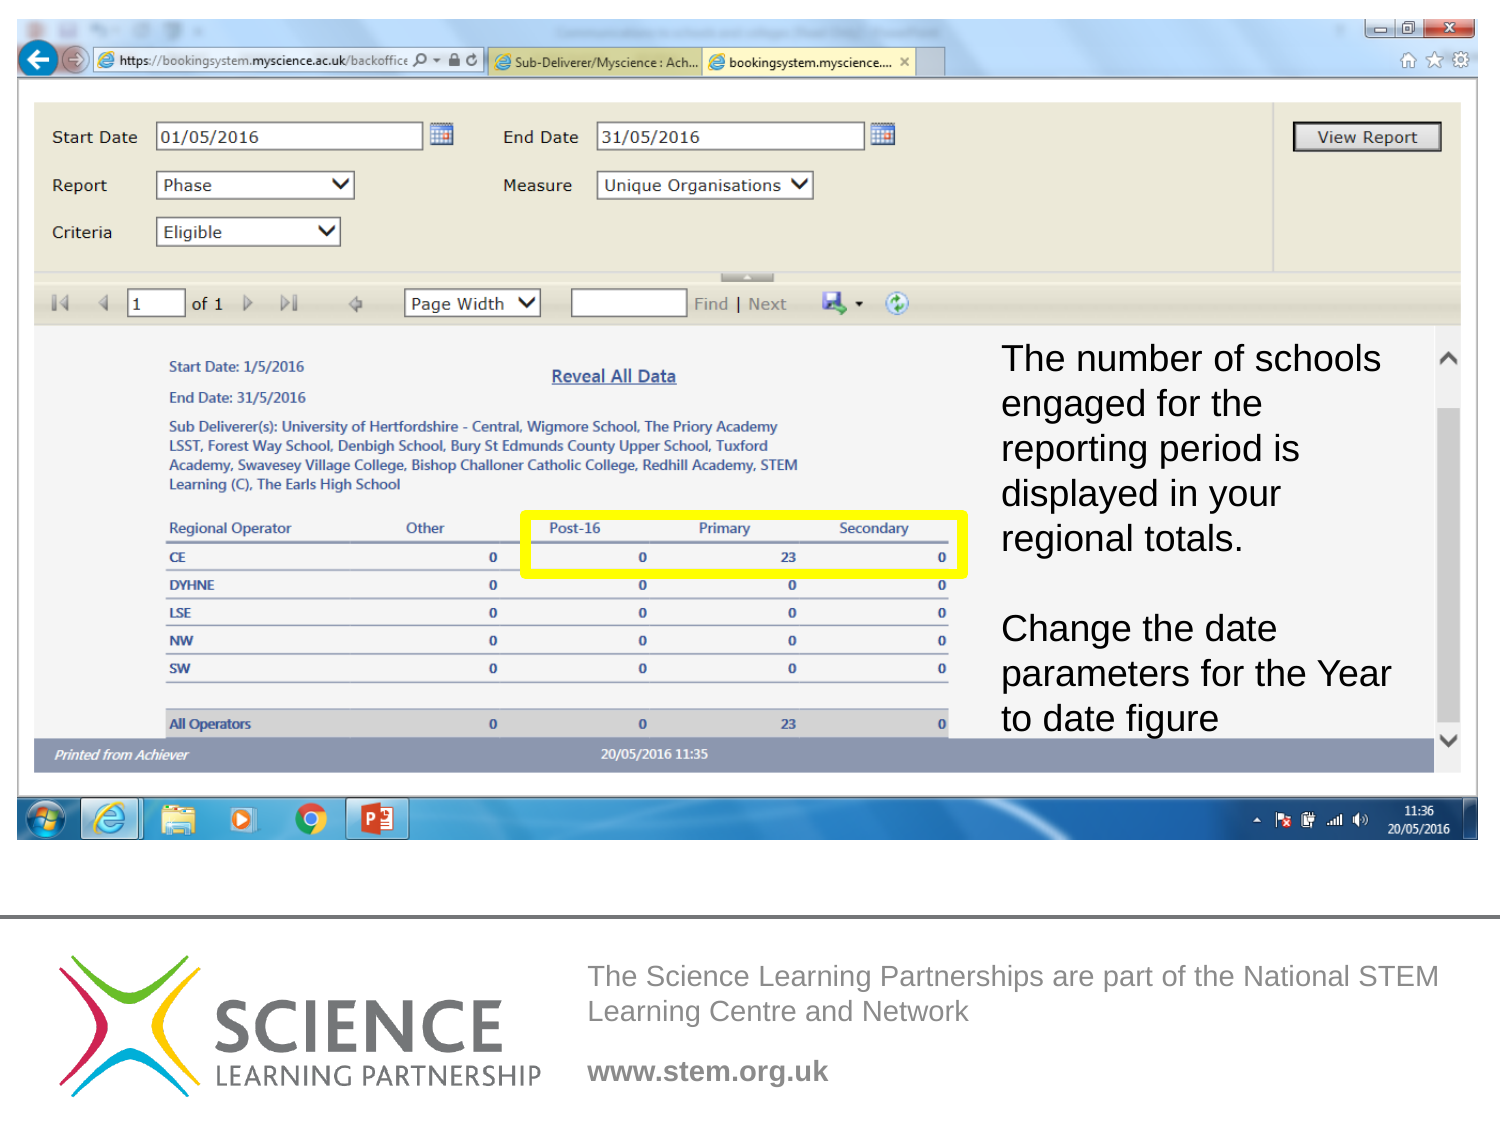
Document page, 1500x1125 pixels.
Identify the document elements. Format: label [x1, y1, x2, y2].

picture [17, 18, 1478, 841]
picture [41, 938, 557, 1114]
